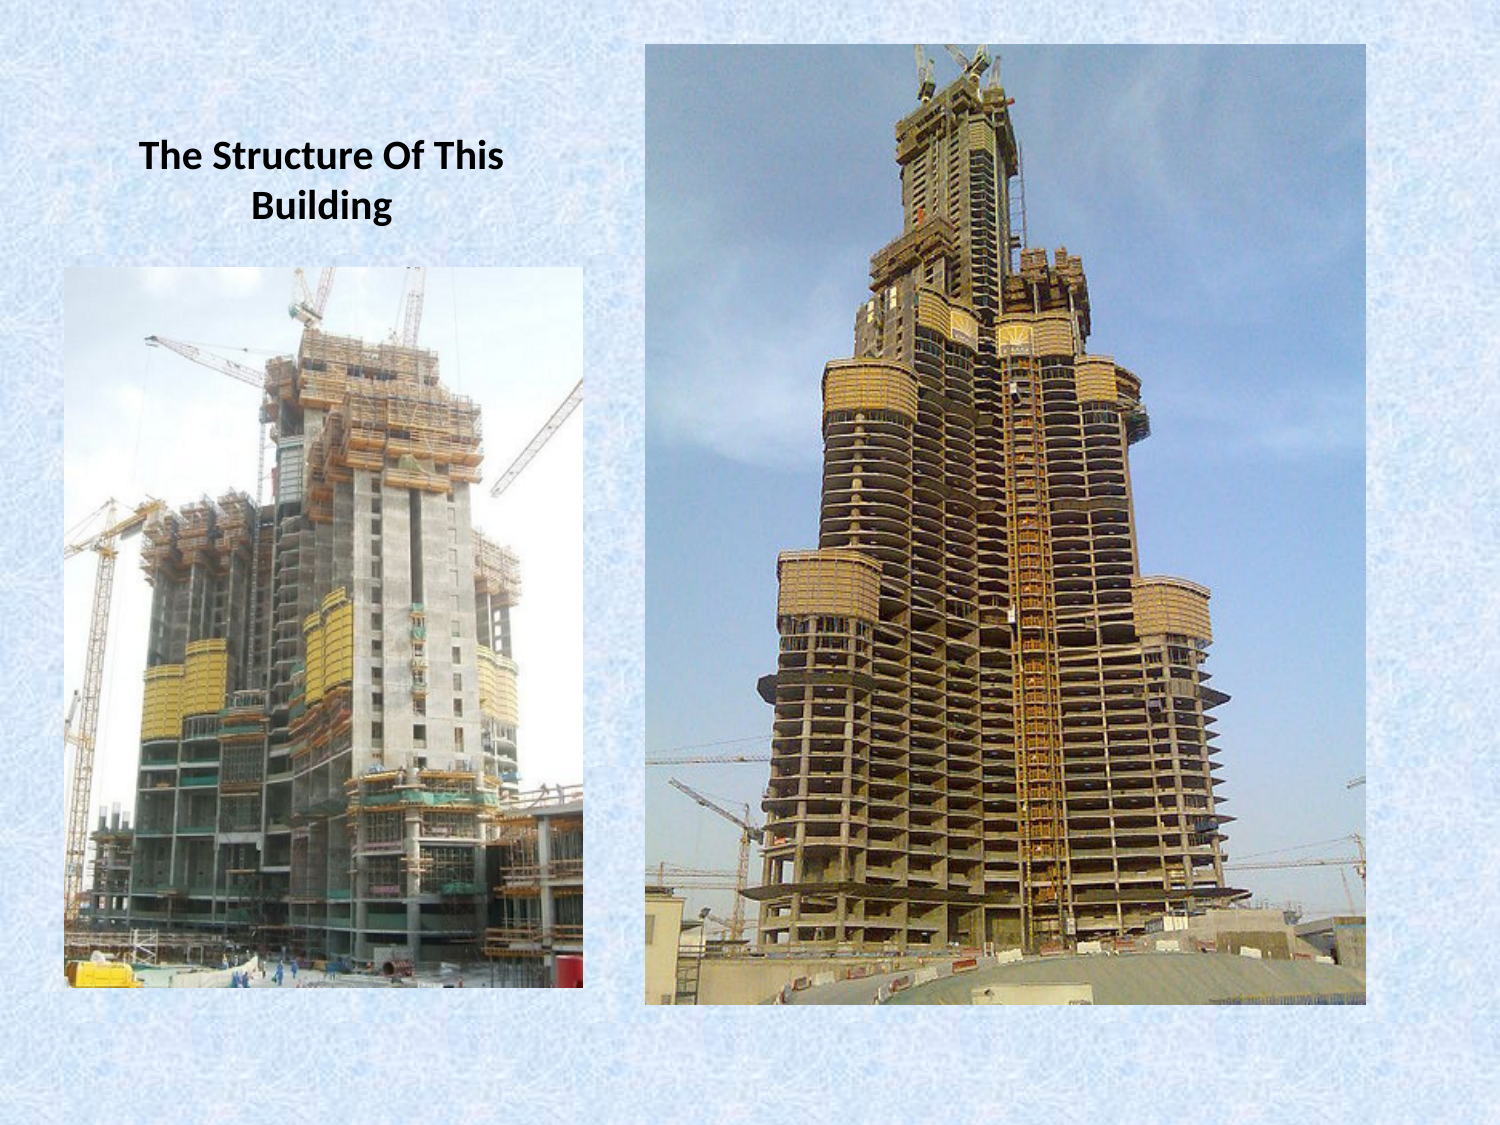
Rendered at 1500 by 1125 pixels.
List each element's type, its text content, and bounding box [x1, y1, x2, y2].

picture [0, 0, 1500, 1125]
title The Structure Of This Building [75, 44, 569, 236]
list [645, 44, 1366, 1006]
